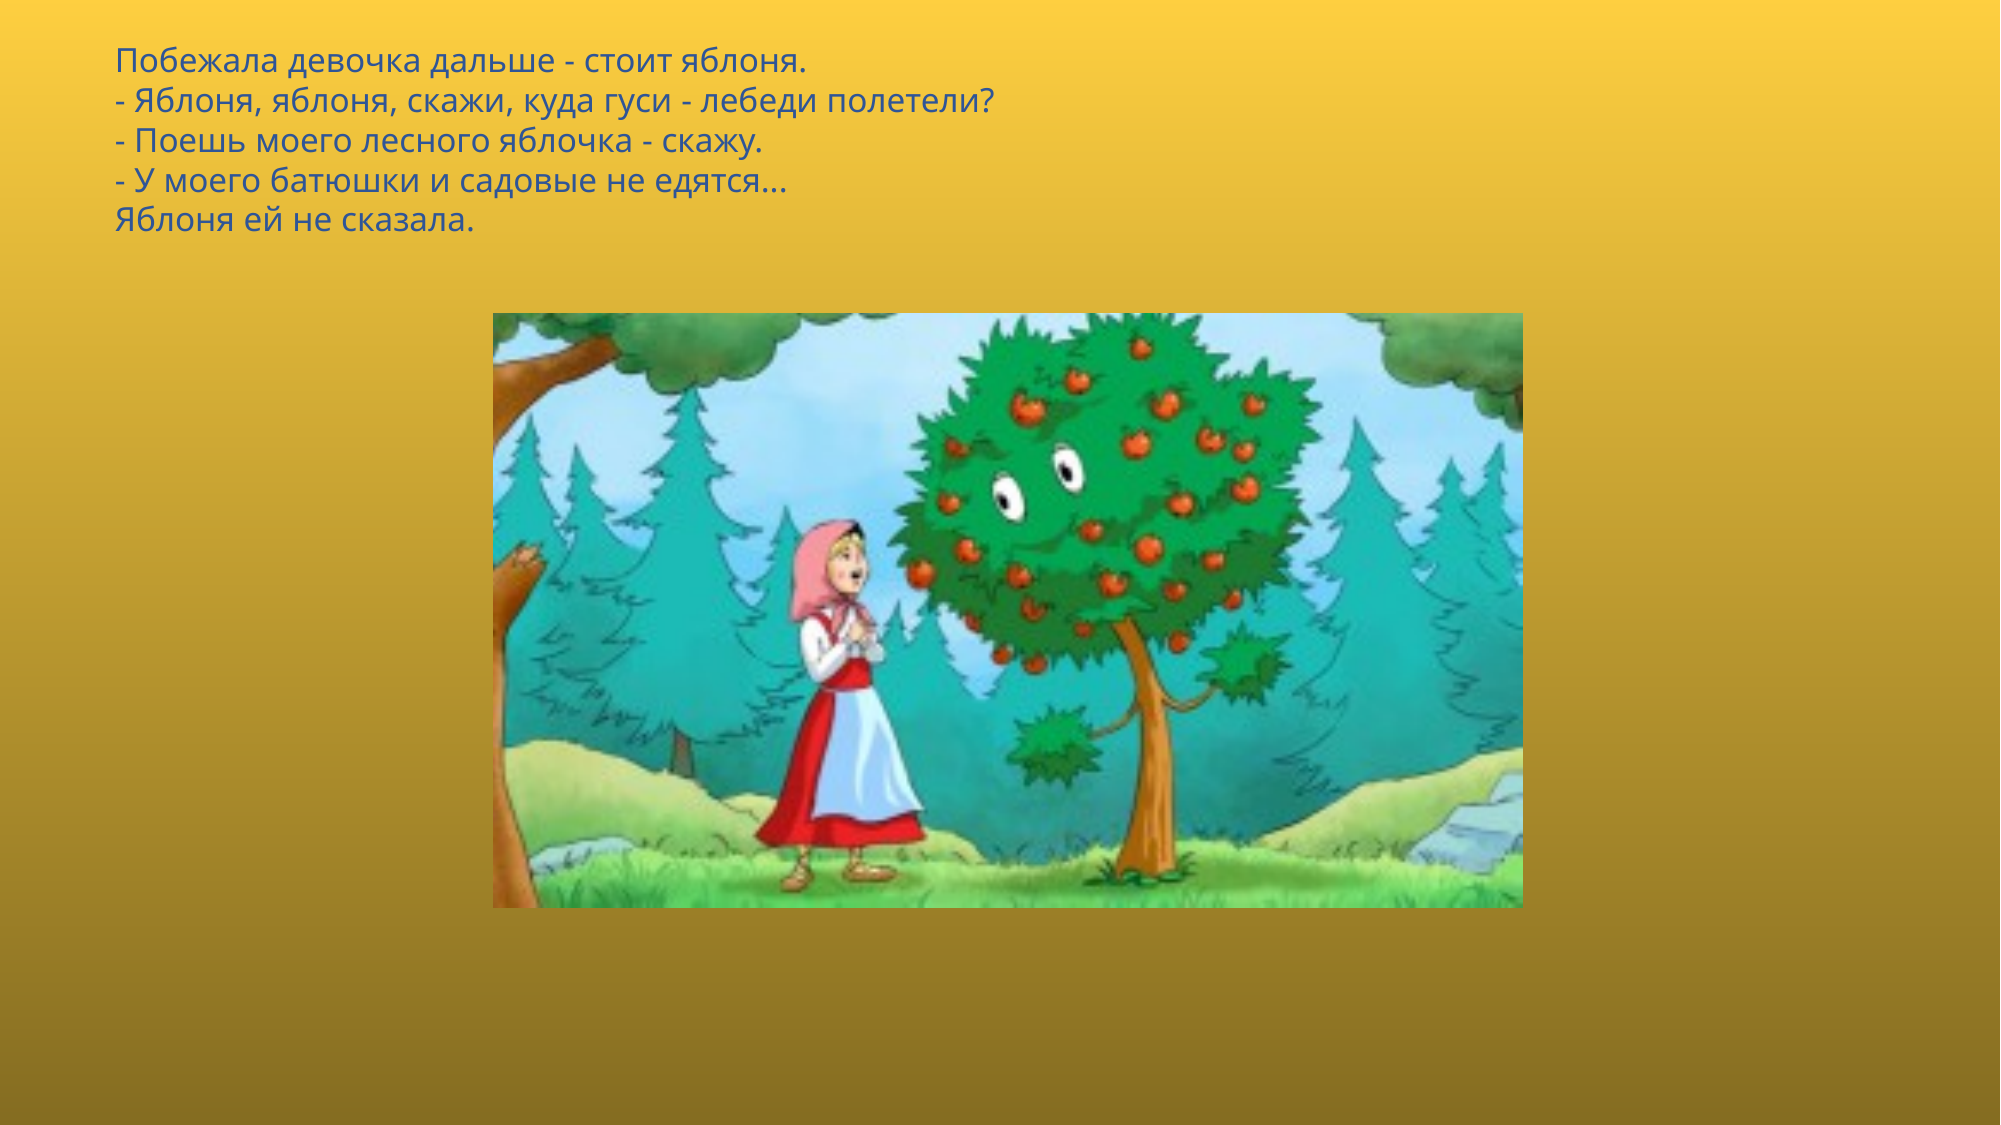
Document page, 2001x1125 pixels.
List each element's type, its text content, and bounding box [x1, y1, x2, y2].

title Побежала девочка дальше - стоит яблоня. - Яблоня, яблоня, скажи, куда гуси - лебеди полетели? - Поешь моего лесного яблочка - скажу. - У моего батюшки и садовые не едятся... Яблоня ей не сказала. [99, 44, 1901, 233]
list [493, 313, 1523, 908]
